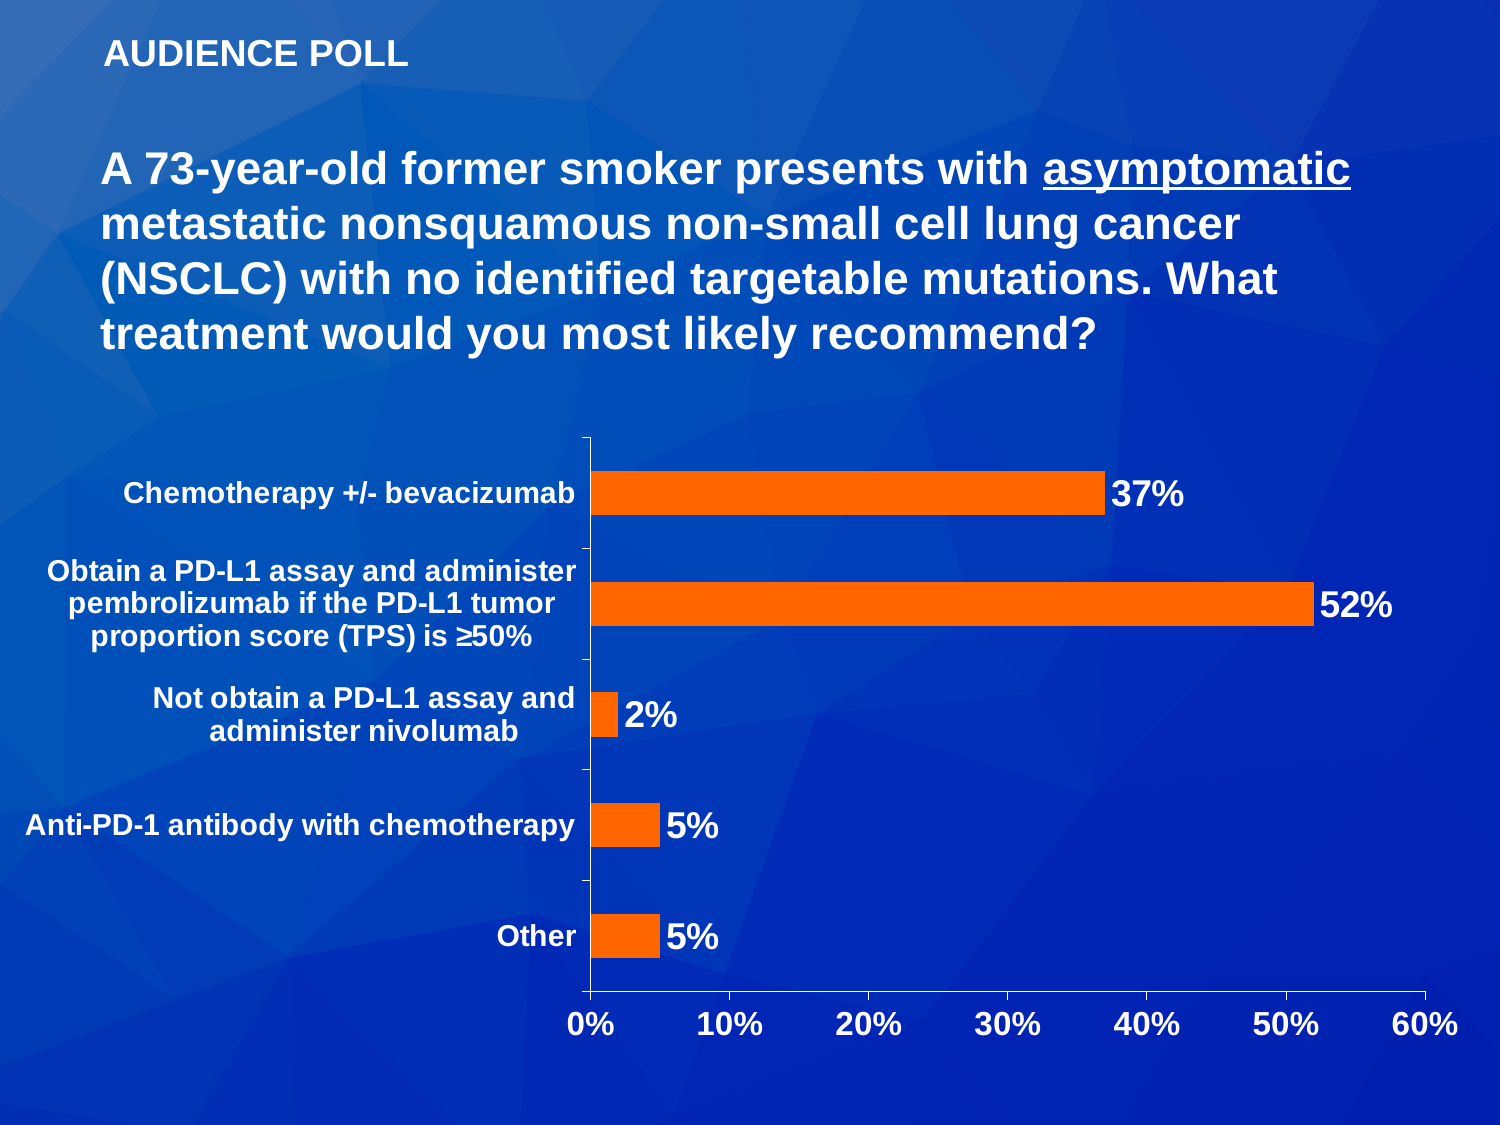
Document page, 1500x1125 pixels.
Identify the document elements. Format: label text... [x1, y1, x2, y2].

picture [0, 0, 1500, 1125]
text_box AUDIENCE POLL [103, 29, 410, 75]
text_box A 73-year-old former smoker presents with asymptomatic metastatic nonsquamous non-small cell lung cancer (NSCLC) with no identified targetable mutations. What treatment would you most likely recommend? [85, 62, 1407, 406]
chart [24, 407, 1476, 1074]
